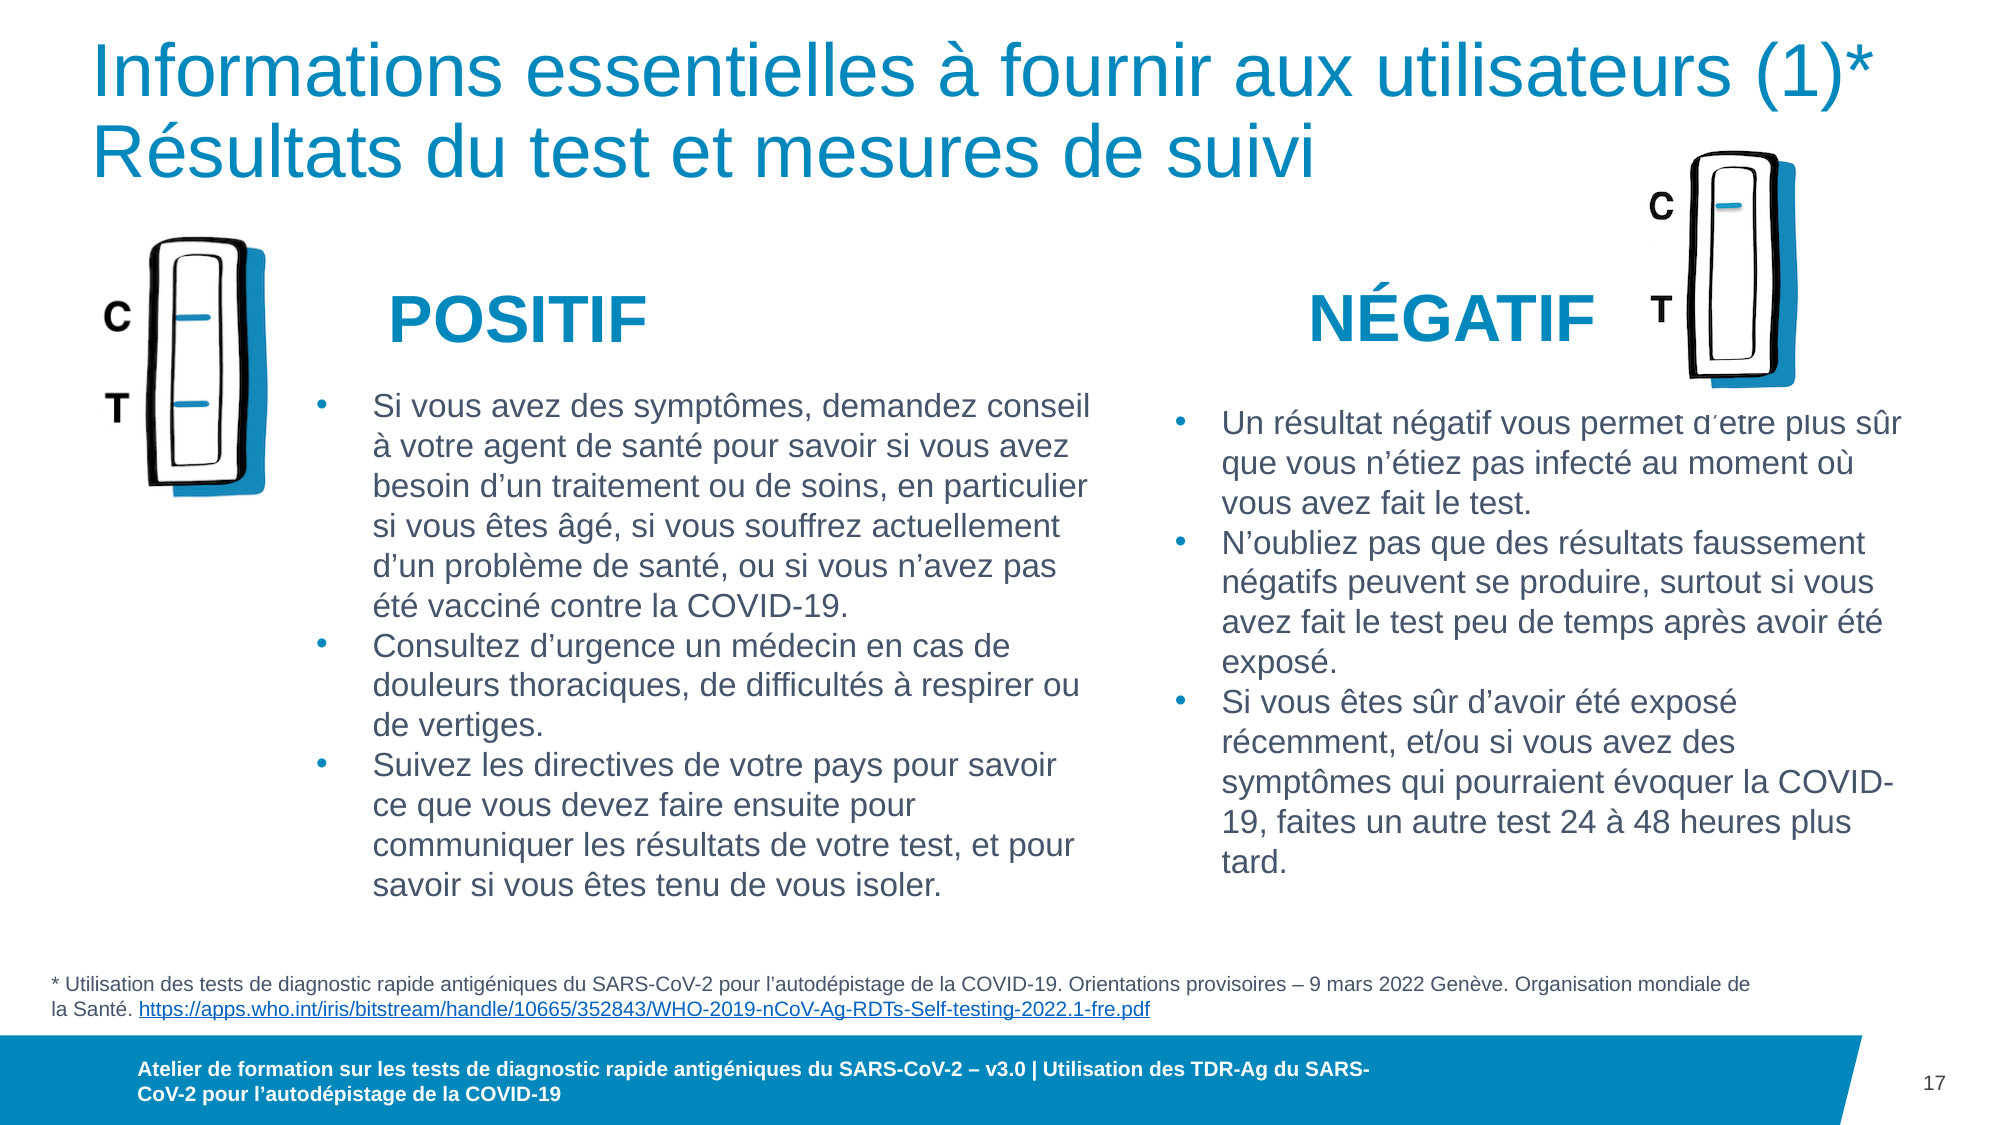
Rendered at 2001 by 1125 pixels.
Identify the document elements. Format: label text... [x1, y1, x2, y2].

footer Atelier de formation sur les tests de diagnostic rapide antigéniques du SARS-CoV-2 – v3.0 | Utilisation des TDR-Ag du SARS-CoV-2 pour l’autodépistage de la COVID-19 [137, 1039, 1392, 1122]
text_box * Utilisation des tests de diagnostic rapide antigéniques du SARS-CoV-2 pour l’autodépistage de la COVID-19. Orientations provisoires – 9 mars 2022 Genève. Organisation mondiale de la Santé. https://apps.who.int/iris/bitstream/handle/10665/352843/WHO-2019-nCoV-Ag-RDTs-Self-testing-2022.1-fre.pdf [36, 962, 1778, 1053]
text_box NÉGATIF [1293, 266, 1607, 362]
text_box Un résultat négatif vous permet d’être plus sûr que vous n’étiez pas infecté au moment où vous avez fait le test. N’oubliez pas que des résultats faussement négatifs peuvent se produire, surtout si vous avez fait le test peu de temps après avoir été exposé. Si vous êtes sûr d’avoir été exposé récemment, et/ou si vous avez des symptômes qui pourraient évoquer la COVID-19, faites un autre test 24 à 48 heures plus tard. [1160, 393, 1921, 888]
picture [89, 207, 315, 536]
text_box Si vous avez des symptômes, demandez conseil à votre agent de santé pour savoir si vous avez besoin d’un traitement ou de soins, en particulier si vous êtes âgé, si vous souffrez actuellement d’un problème de santé, ou si vous n’avez pas été vacciné contre la COVID-19. Consultez d’urgence un médecin en cas de douleurs thoraciques, de difficultés à respirer ou de vertiges. Suivez les directives de votre pays pour savoir ce que vous devez faire ensuite pour communiquer les résultats de votre test, et pour savoir si vous êtes tenu de vous isoler. [301, 376, 1115, 911]
text_box POSITIF [374, 267, 664, 363]
slide_number 17 [1862, 1035, 1947, 1125]
title Informations essentielles à fournir aux utilisateurs (1)* Résultats du test et mesures de suivi [91, 38, 1909, 194]
picture [1612, 136, 1844, 415]
